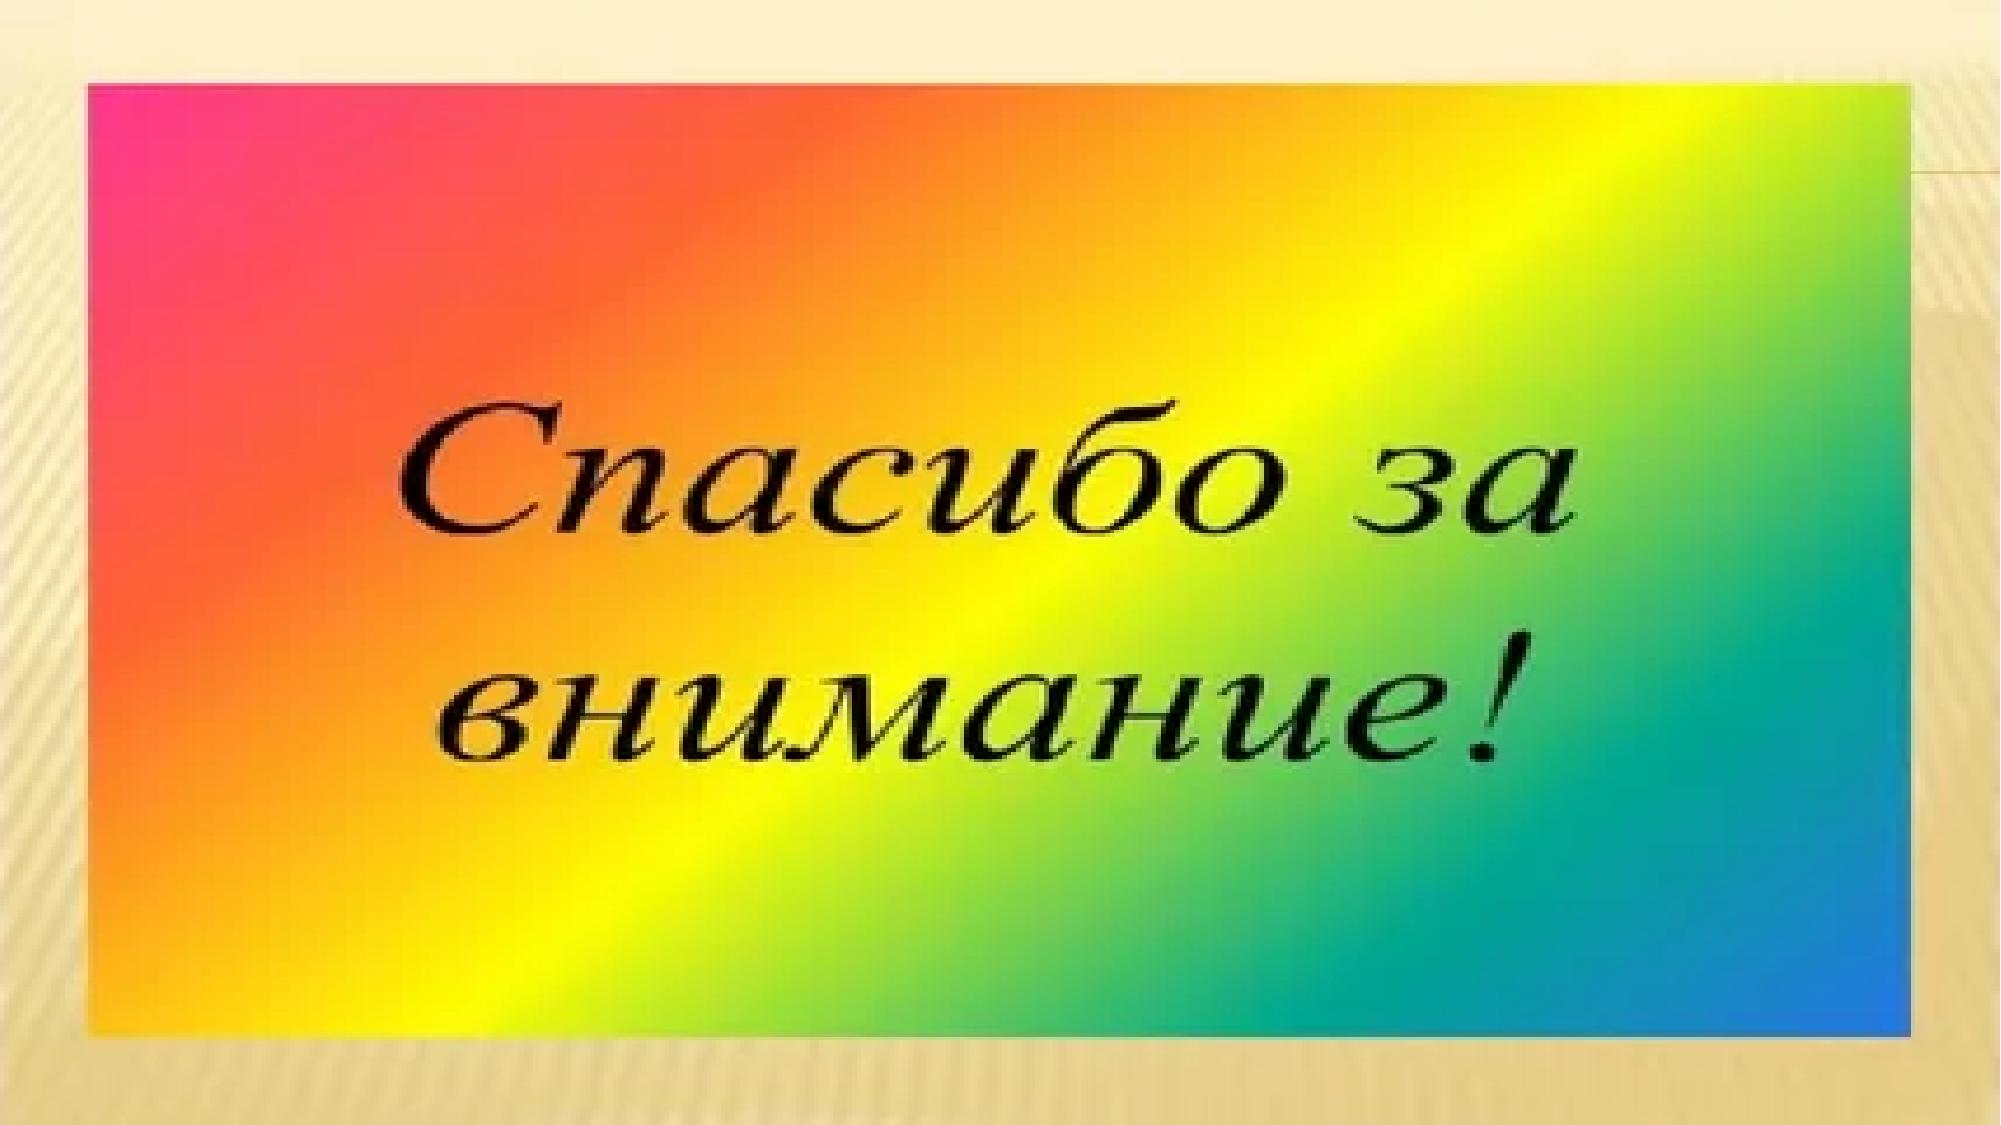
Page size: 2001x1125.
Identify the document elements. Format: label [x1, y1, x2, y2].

list [0, 0, 2000, 1125]
